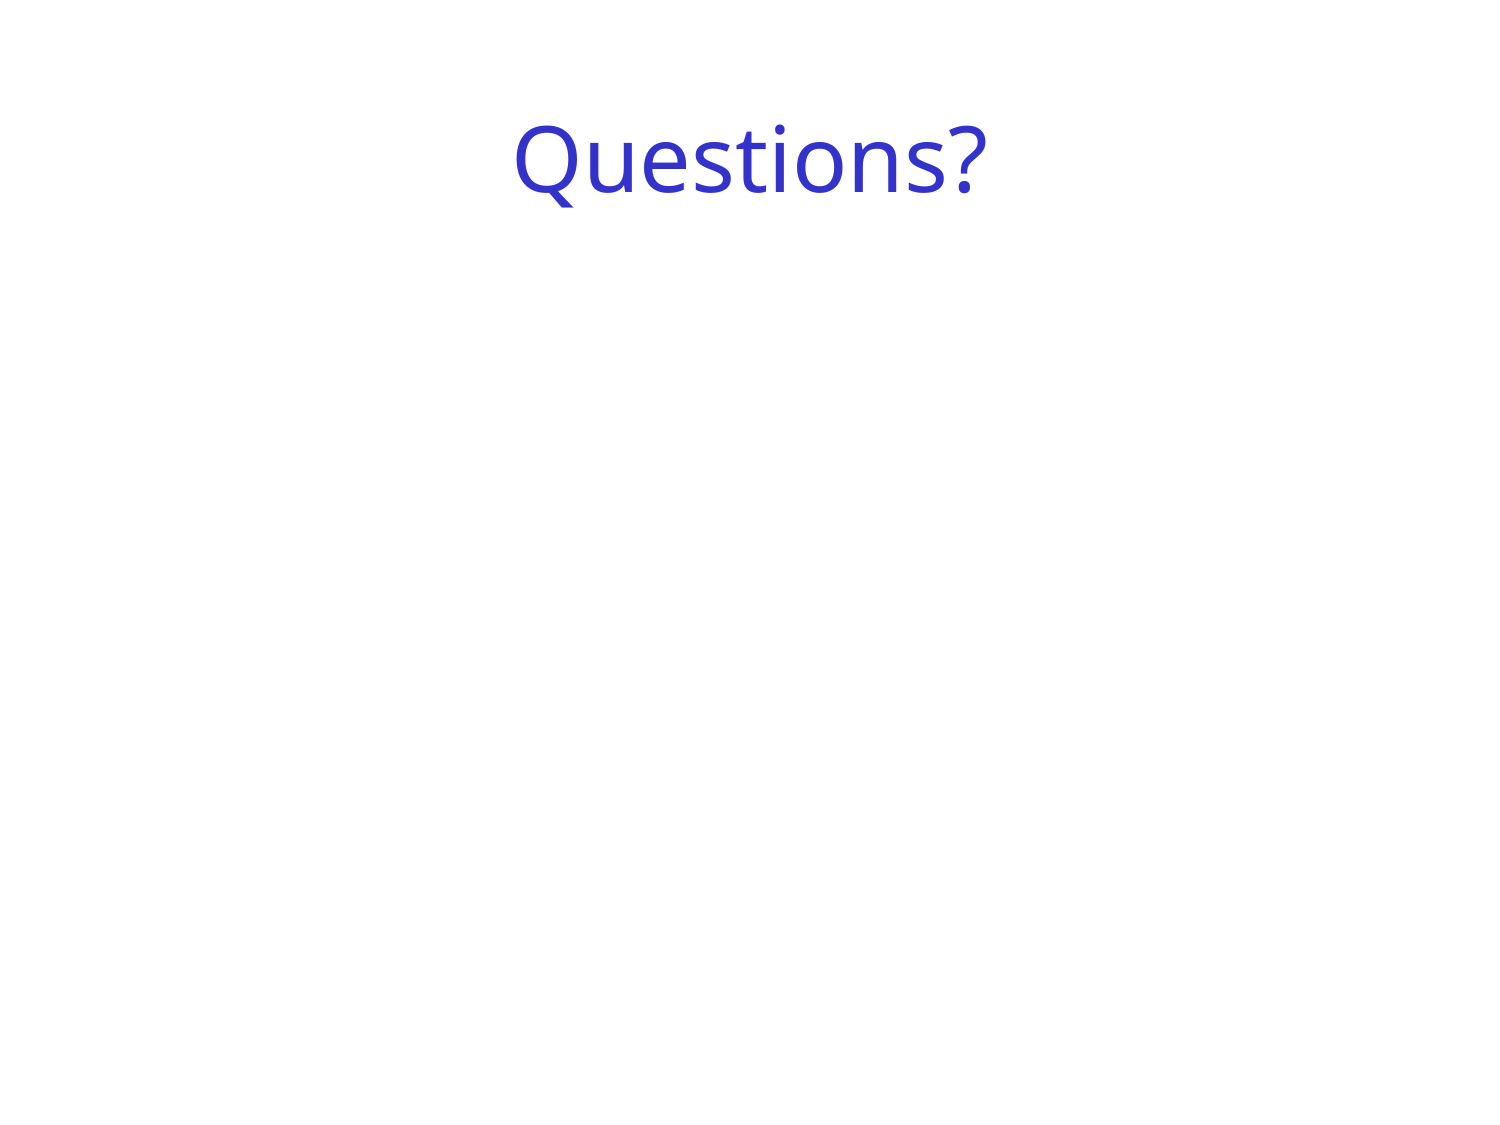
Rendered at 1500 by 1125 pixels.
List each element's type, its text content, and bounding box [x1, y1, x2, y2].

title Questions? [112, 62, 1388, 251]
